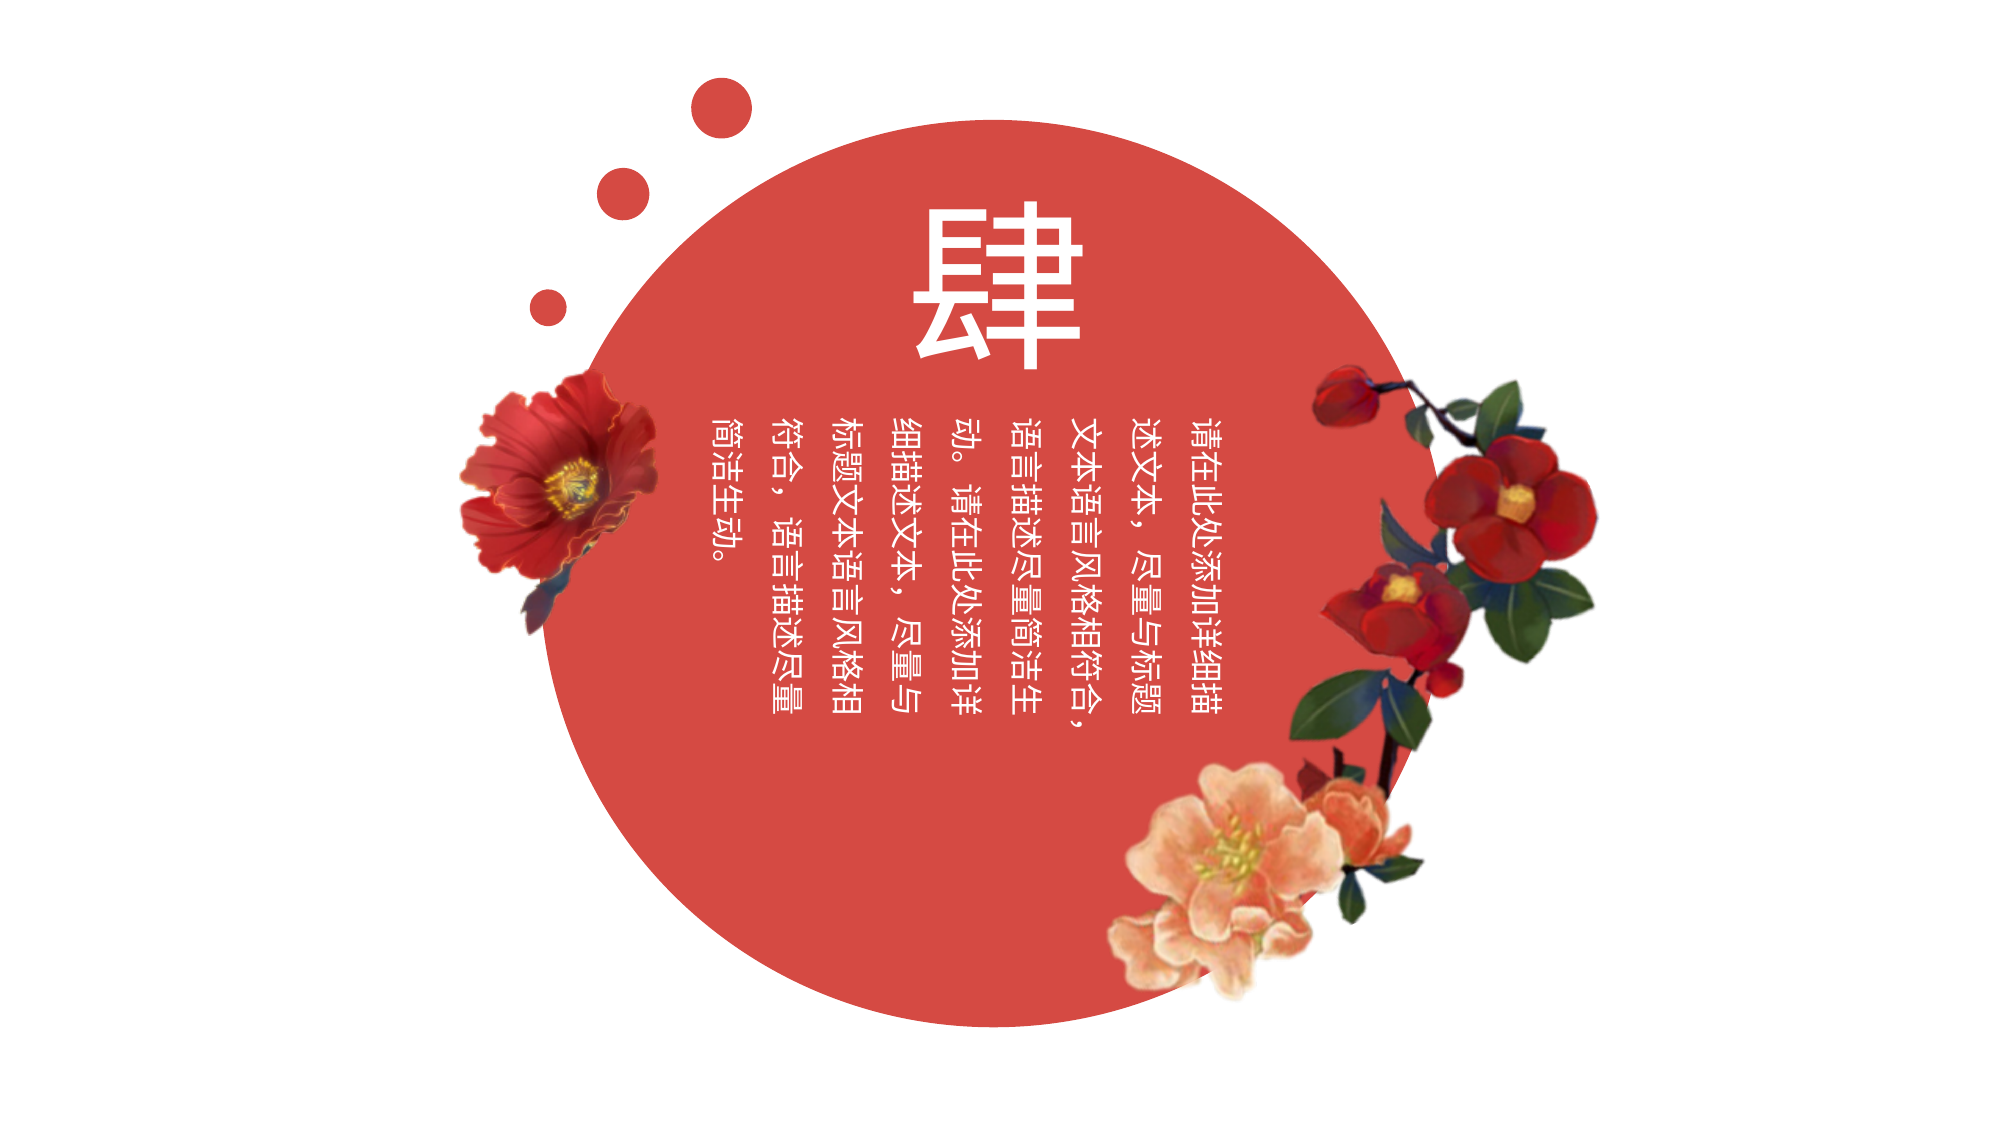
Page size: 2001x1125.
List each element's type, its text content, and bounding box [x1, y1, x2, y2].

text_box 肆 [891, 164, 1105, 400]
text_box [528, 288, 568, 328]
text_box 请在此处添加详细描述文本，尽量与标题文本语言风格相符合，语言描述尽量简洁生动。请在此处添加详细描述文本，尽量与标题文本语言风格相符合，语言描述尽量简洁生动。 [740, 402, 1099, 760]
text_box [690, 76, 753, 140]
picture [458, 368, 660, 636]
text_box [543, 118, 1387, 1029]
picture [1018, 293, 1714, 1004]
text_box [595, 166, 651, 222]
